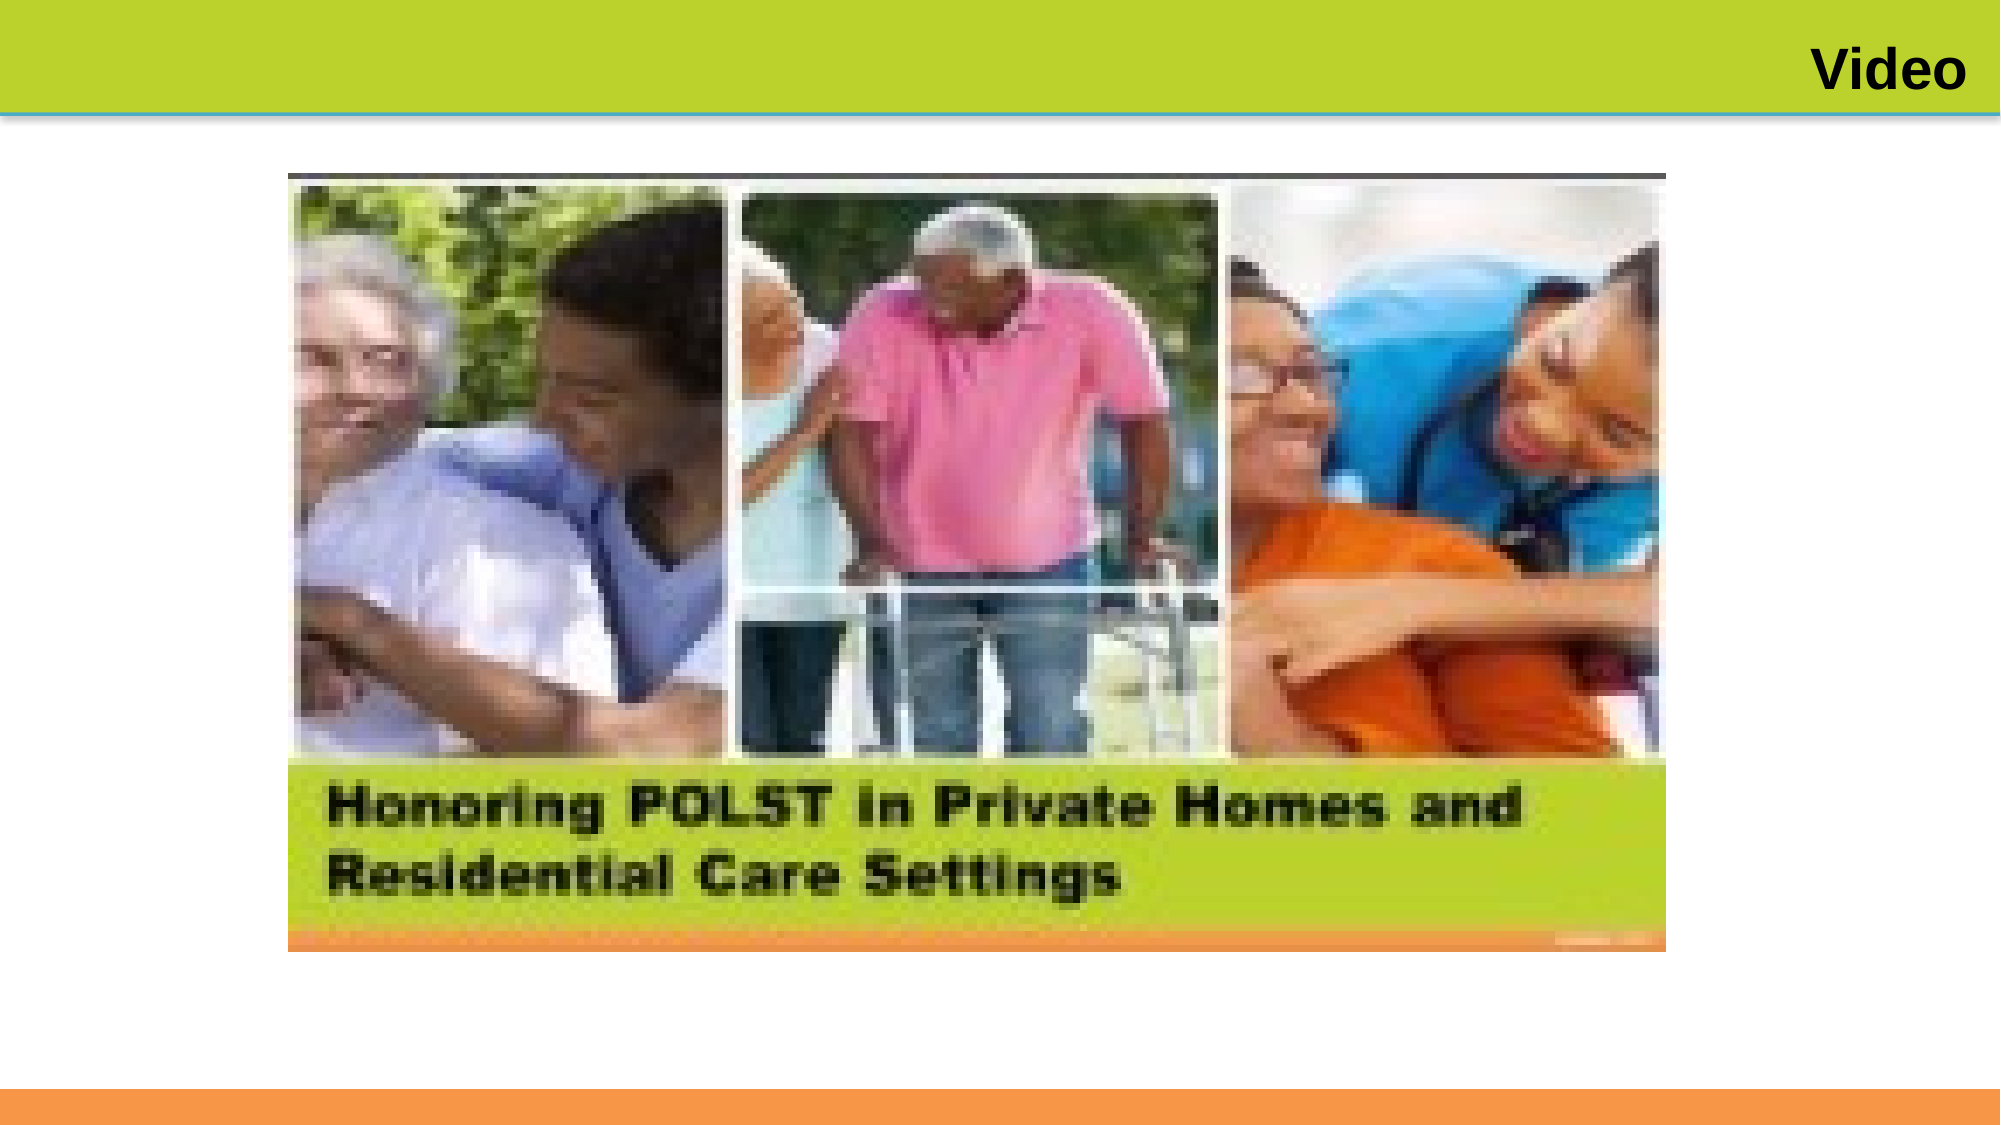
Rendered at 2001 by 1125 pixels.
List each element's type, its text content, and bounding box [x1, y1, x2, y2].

title Video [183, 19, 1984, 113]
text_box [287, 172, 1667, 953]
